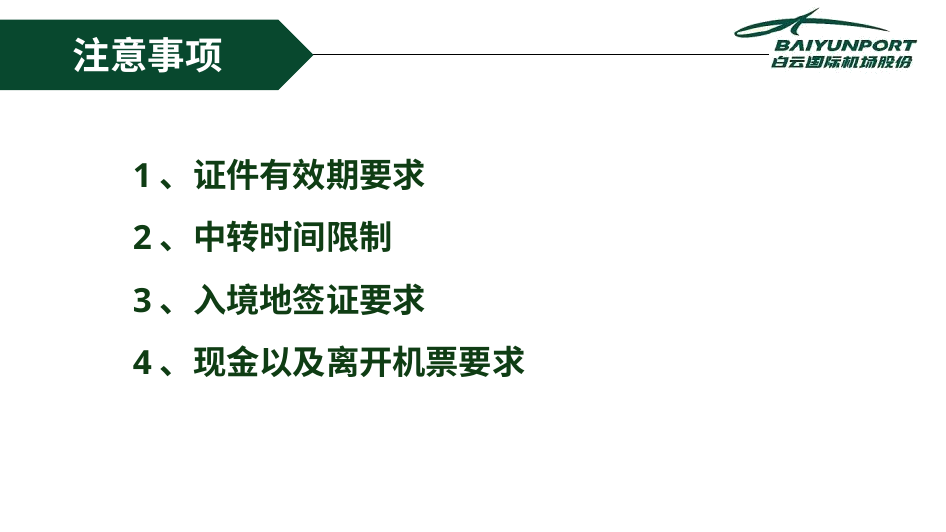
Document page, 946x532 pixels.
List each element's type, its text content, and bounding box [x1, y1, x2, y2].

text_box 注意事项 [0, 18, 315, 92]
picture [712, 0, 946, 78]
text_box 1、证件有效期要求 2、中转时间限制 3、入境地签证要求 4、现金以及离开机票要求 [118, 123, 863, 532]
